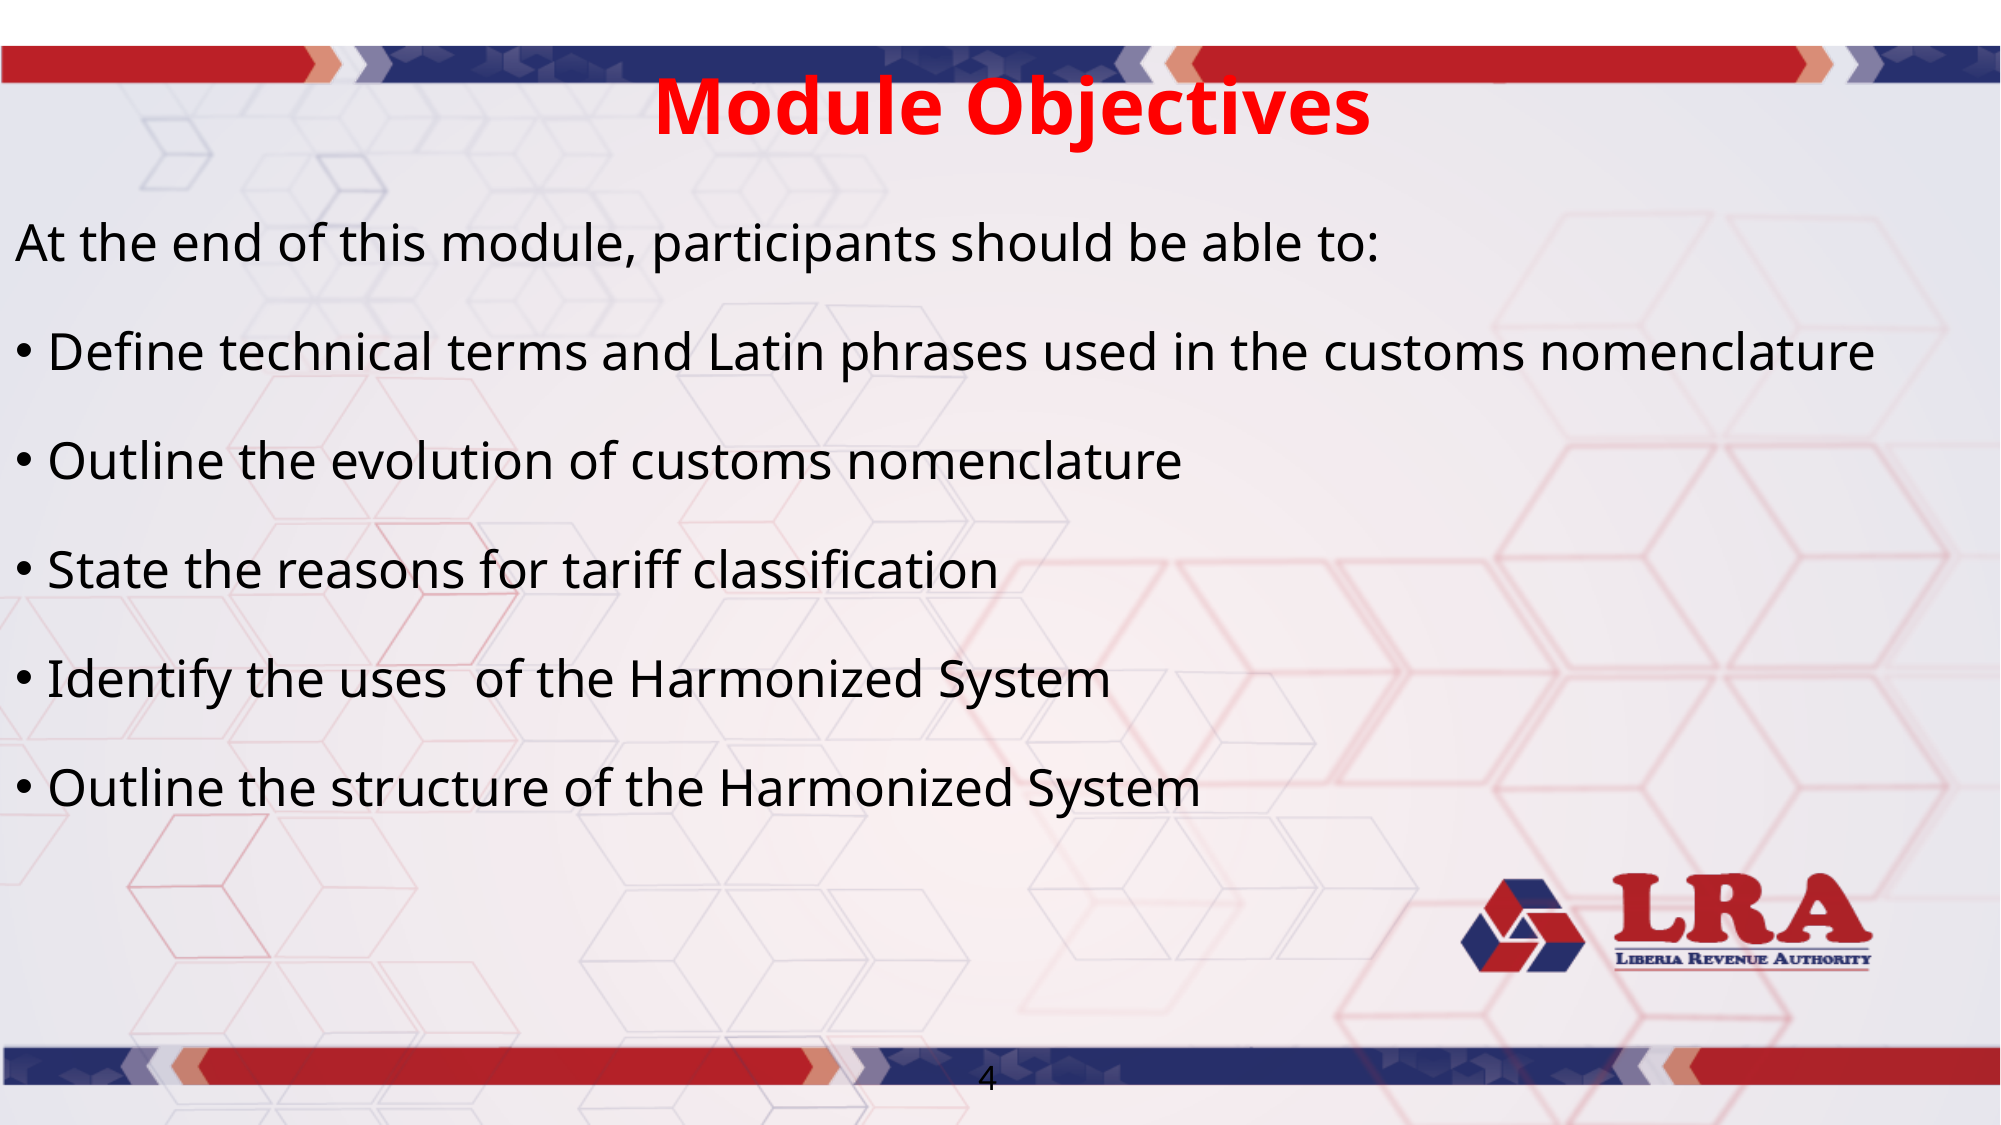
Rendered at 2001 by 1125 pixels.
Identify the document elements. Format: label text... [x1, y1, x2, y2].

title Module Objectives [82, 59, 1943, 159]
picture [0, 0, 2001, 1125]
list At the end of this module, participants should be able to: Define technical terms and Latin phrases used in the customs nomenclature Outline the evolution of customs nomenclature State the reasons for tariff classification Identify the uses of the Harmonized System Outline the structure of the Harmonized System [0, 159, 1943, 1076]
text_box 4 [963, 1045, 1044, 1106]
